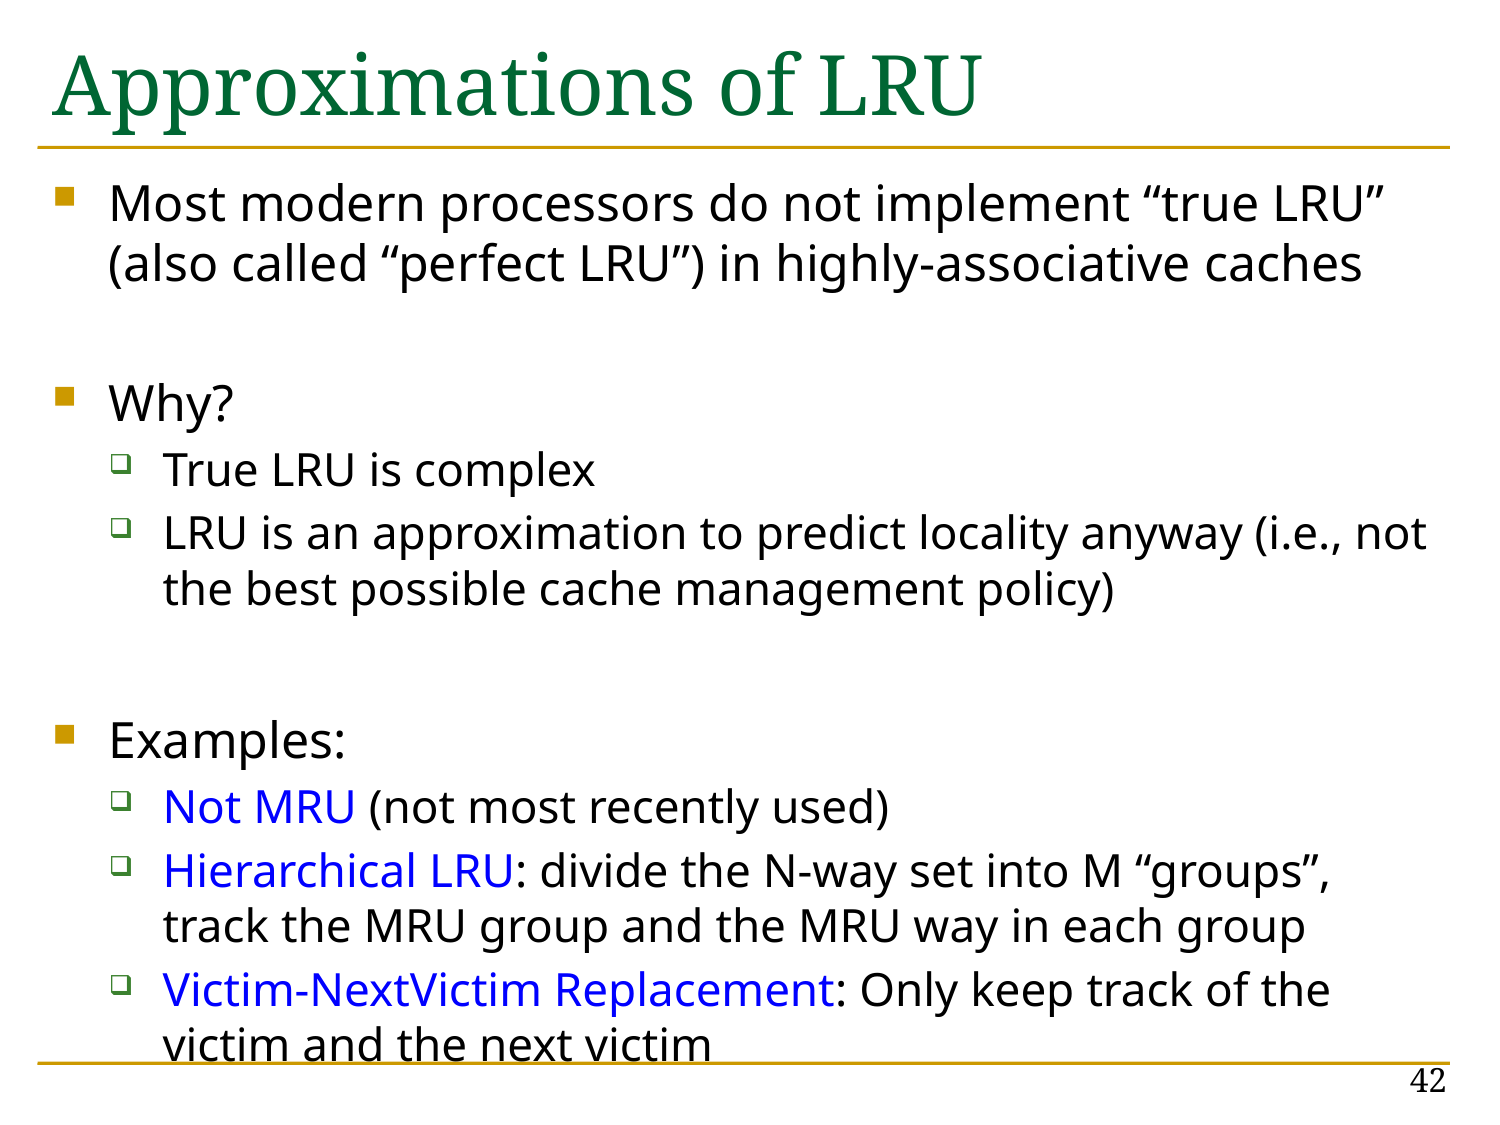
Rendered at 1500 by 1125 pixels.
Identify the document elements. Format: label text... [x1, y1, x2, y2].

title Approximations of LRU [37, 24, 1450, 163]
list Most modern processors do not implement “true LRU” (also called “perfect LRU”) in highly-associative caches Why? True LRU is complex LRU is an approximation to predict locality anyway (i.e., not the best possible cache management policy) Examples: Not MRU (not most recently used) Hierarchical LRU: divide the N-way set into M “groups”, track the MRU group and the MRU way in each group Victim-NextVictim Replacement: Only keep track of the victim and the next victim [37, 163, 1450, 1016]
slide_number 42 [1111, 1036, 1462, 1112]
